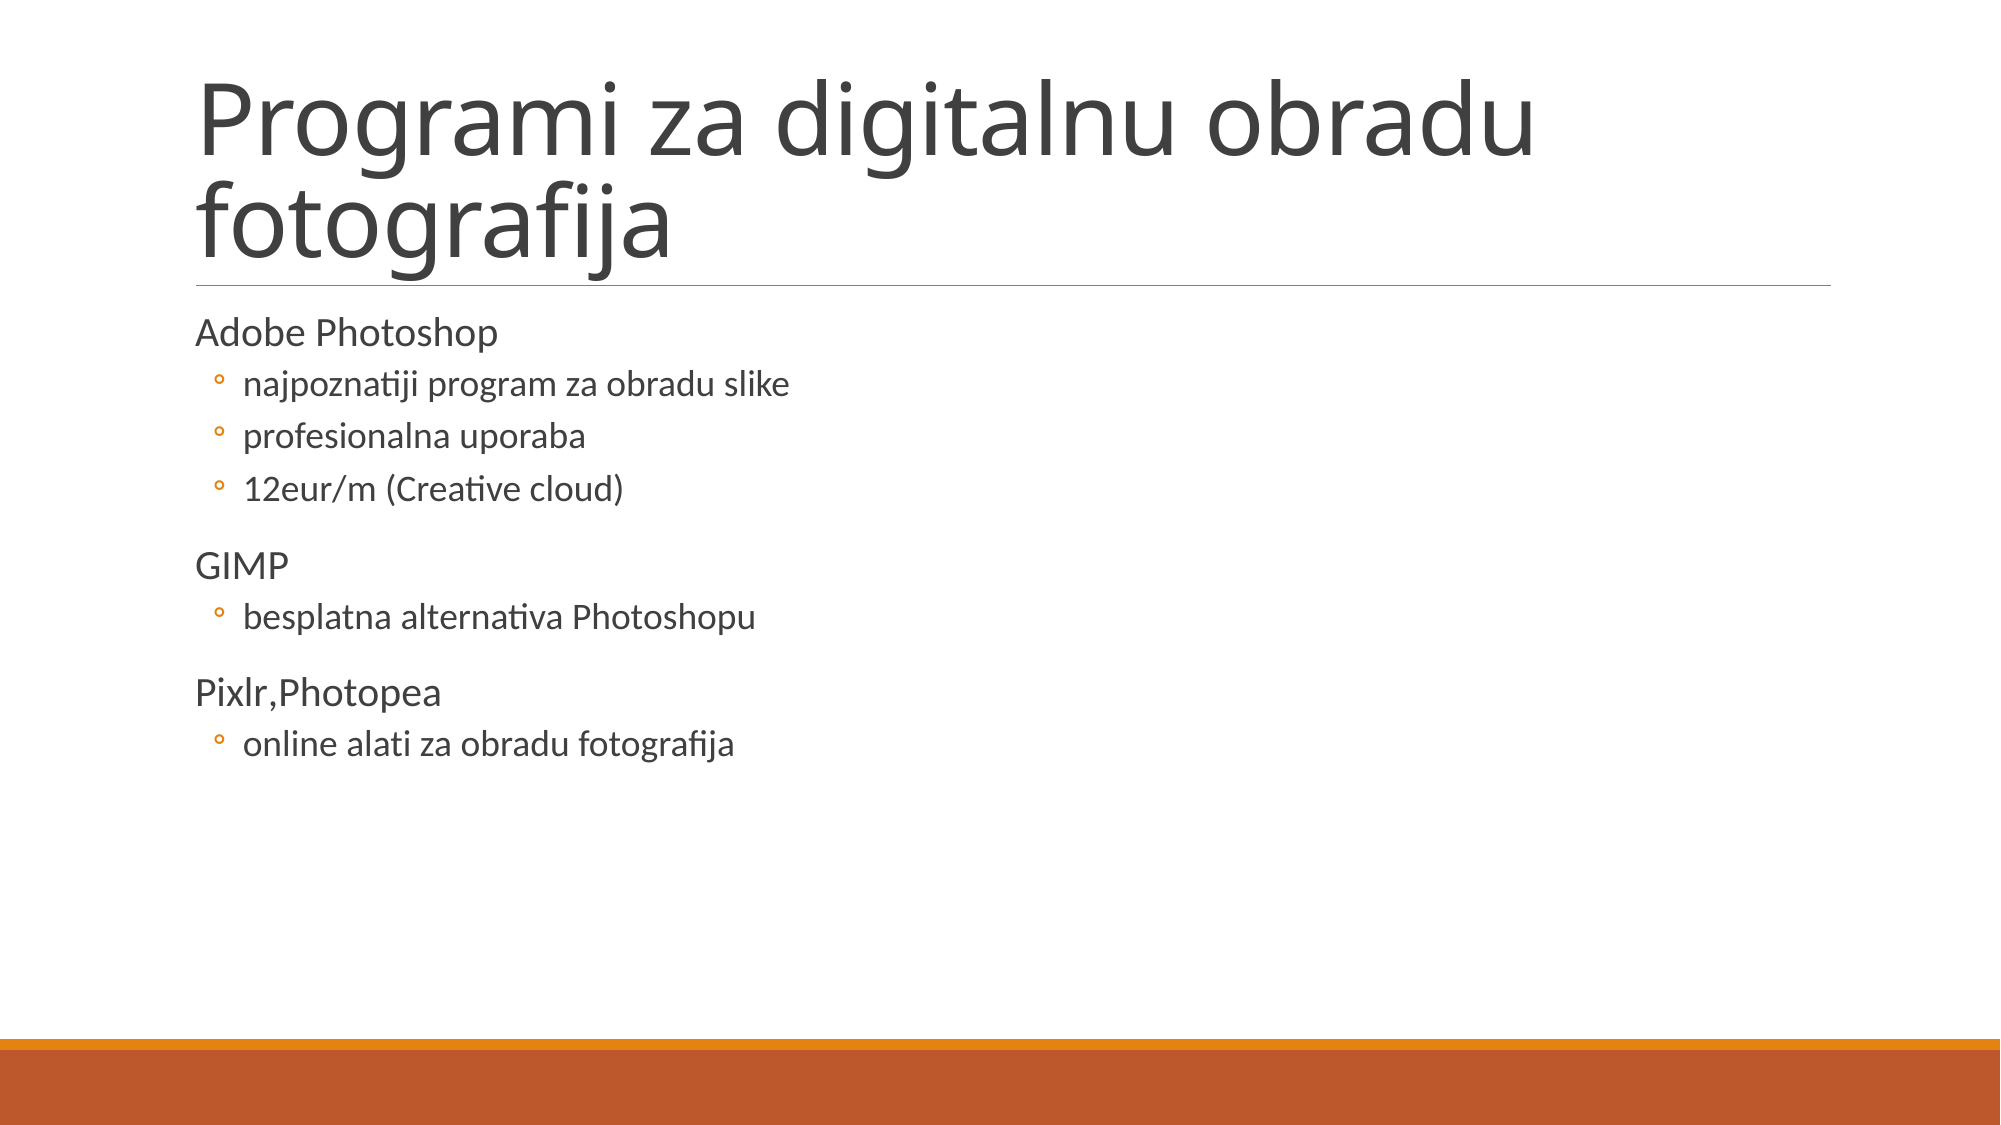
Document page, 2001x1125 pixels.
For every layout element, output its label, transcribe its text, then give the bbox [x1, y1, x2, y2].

title Programi za digitalnu obradu fotografija [180, 47, 1830, 285]
list Adobe Photoshop najpoznatiji program za obradu slike profesionalna uporaba 12eur/m (Creative cloud) GIMP besplatna alternativa Photoshopu Pixlr,Photopea online alati za obradu fotografija [180, 302, 1830, 963]
